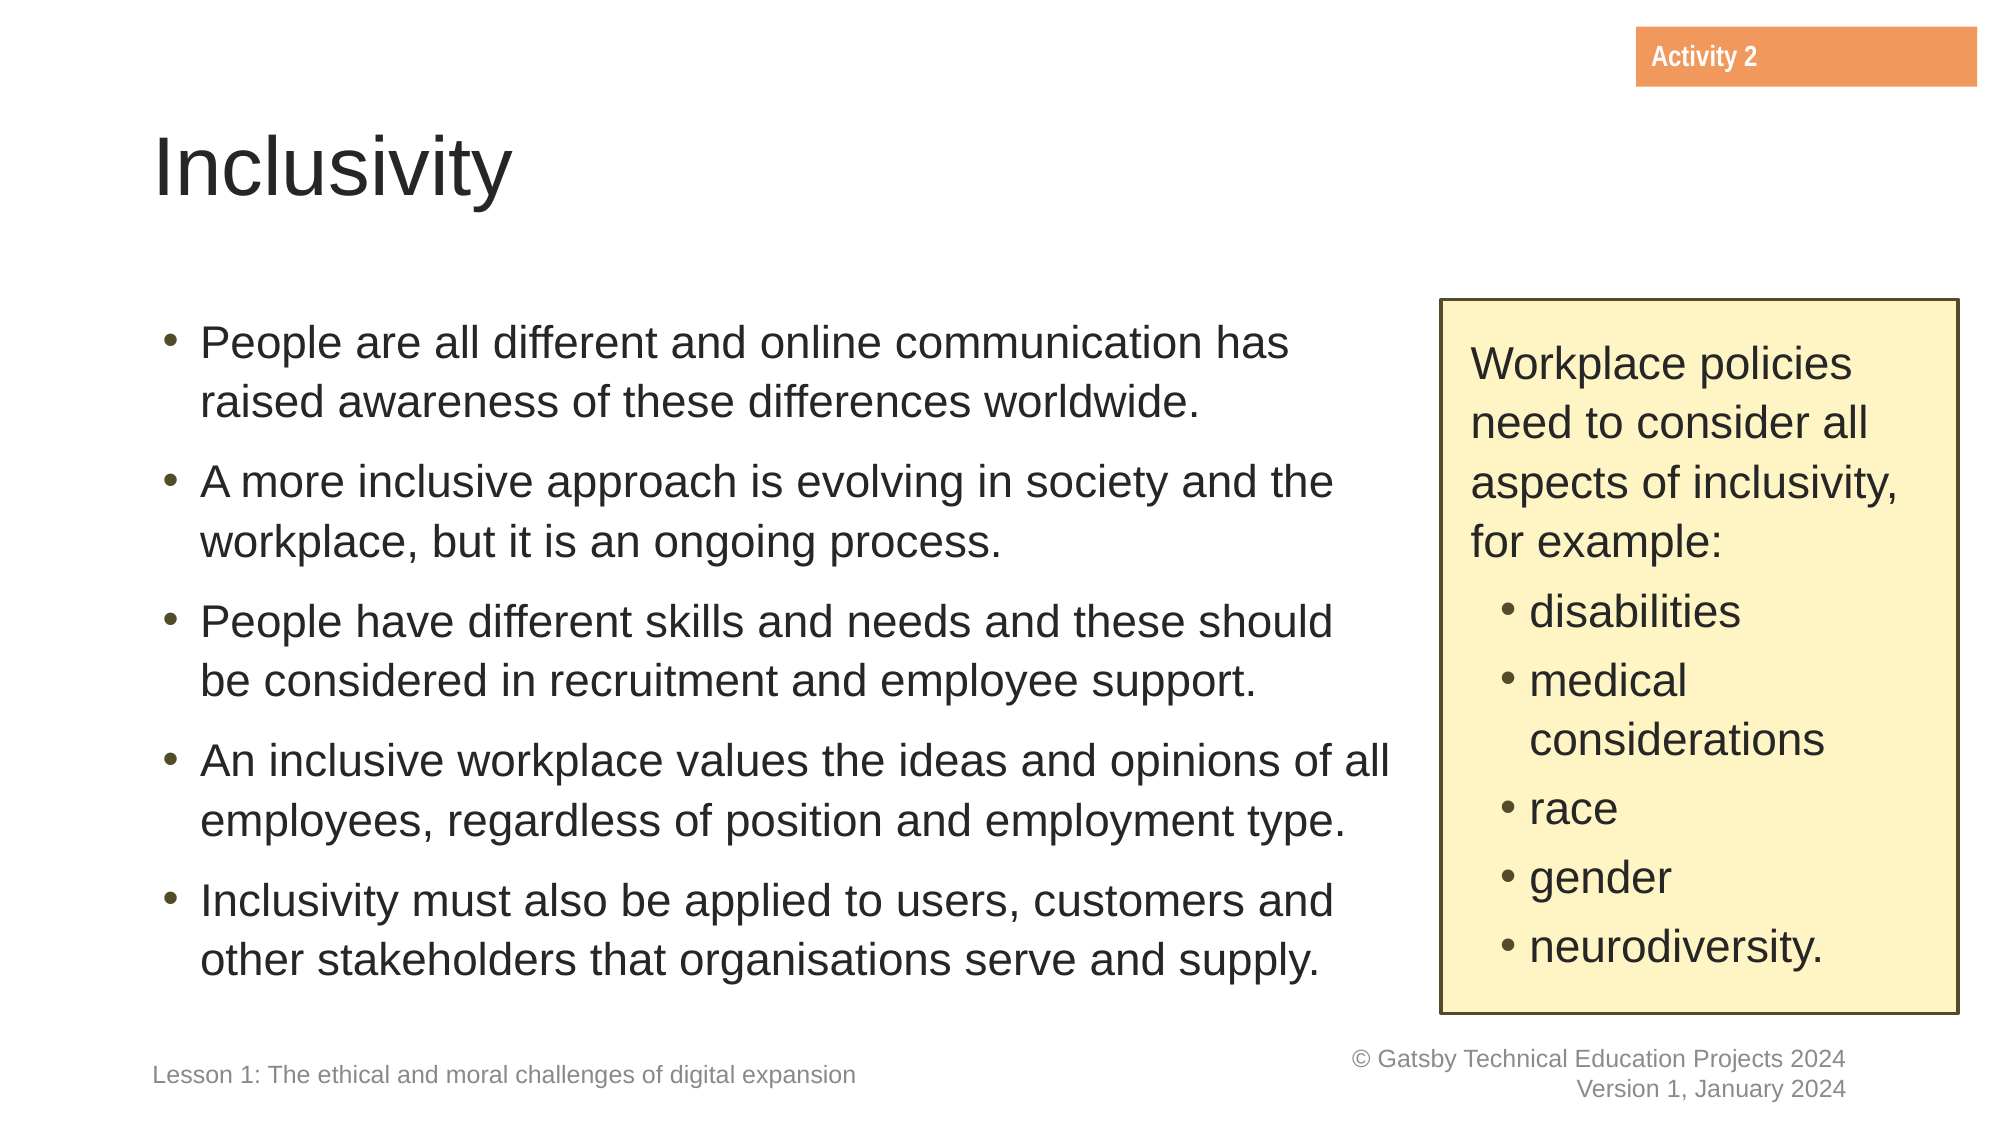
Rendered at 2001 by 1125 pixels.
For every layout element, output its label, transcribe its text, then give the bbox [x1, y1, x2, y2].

list Lesson 1: The ethical and moral challenges of digital expansion [137, 1042, 906, 1103]
title Inclusivity [137, 59, 1863, 278]
list People are all different and online communication has raised awareness of these differences worldwide. A more inclusive approach is evolving in society and the workplace, but it is an ongoing process. People have different skills and needs and these should be considered in recruitment and employee support. An inclusive workplace values the ideas and opinions of all employees, regardless of position and employment type. Inclusivity must also be applied to users, customers and other stakeholders that organisations serve and supply. [132, 278, 1463, 1021]
list Workplace policies need to consider all aspects of inclusivity, for example: disabilities medical considerations race gender neurodiversity. [1439, 298, 1960, 1015]
list Activity 2 [1636, 26, 1978, 87]
